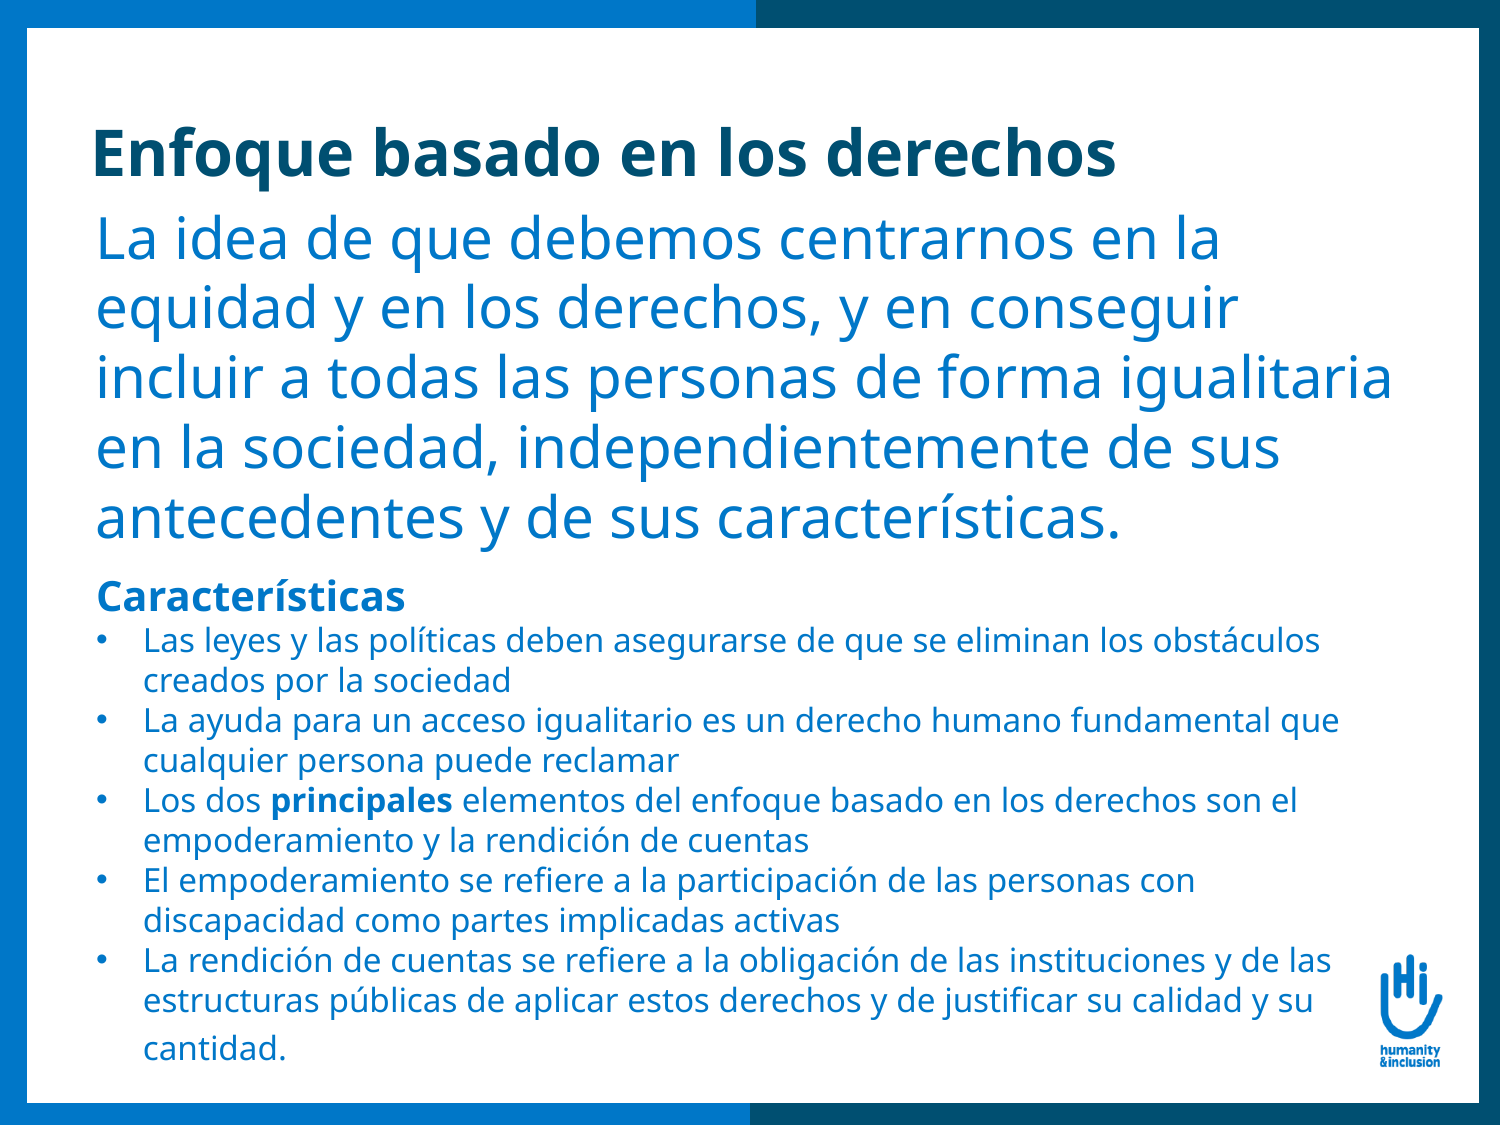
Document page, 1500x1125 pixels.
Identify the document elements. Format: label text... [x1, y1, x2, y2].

text_box La idea de que debemos centrarnos en la equidad y en los derechos, y en conseguir incluir a todas las personas de forma igualitaria en la sociedad, independientemente de sus antecedentes y de sus características. [80, 193, 1420, 558]
picture [1369, 942, 1451, 1078]
title Enfoque basado en los derechos [78, 60, 1419, 242]
text_box Características Las leyes y las políticas deben asegurarse de que se eliminan los obstáculos creados por la sociedad La ayuda para un acceso igualitario es un derecho humano fundamental que cualquier persona puede reclamar Los dos principales elementos del enfoque basado en los derechos son el empoderamiento y la rendición de cuentas El empoderamiento se refiere a la participación de las personas con discapacidad como partes implicadas activas La rendición de cuentas se refiere a la obligación de las instituciones y de las estructuras públicas de aplicar estos derechos y de justificar su calidad y su cantidad. [81, 562, 1364, 1077]
